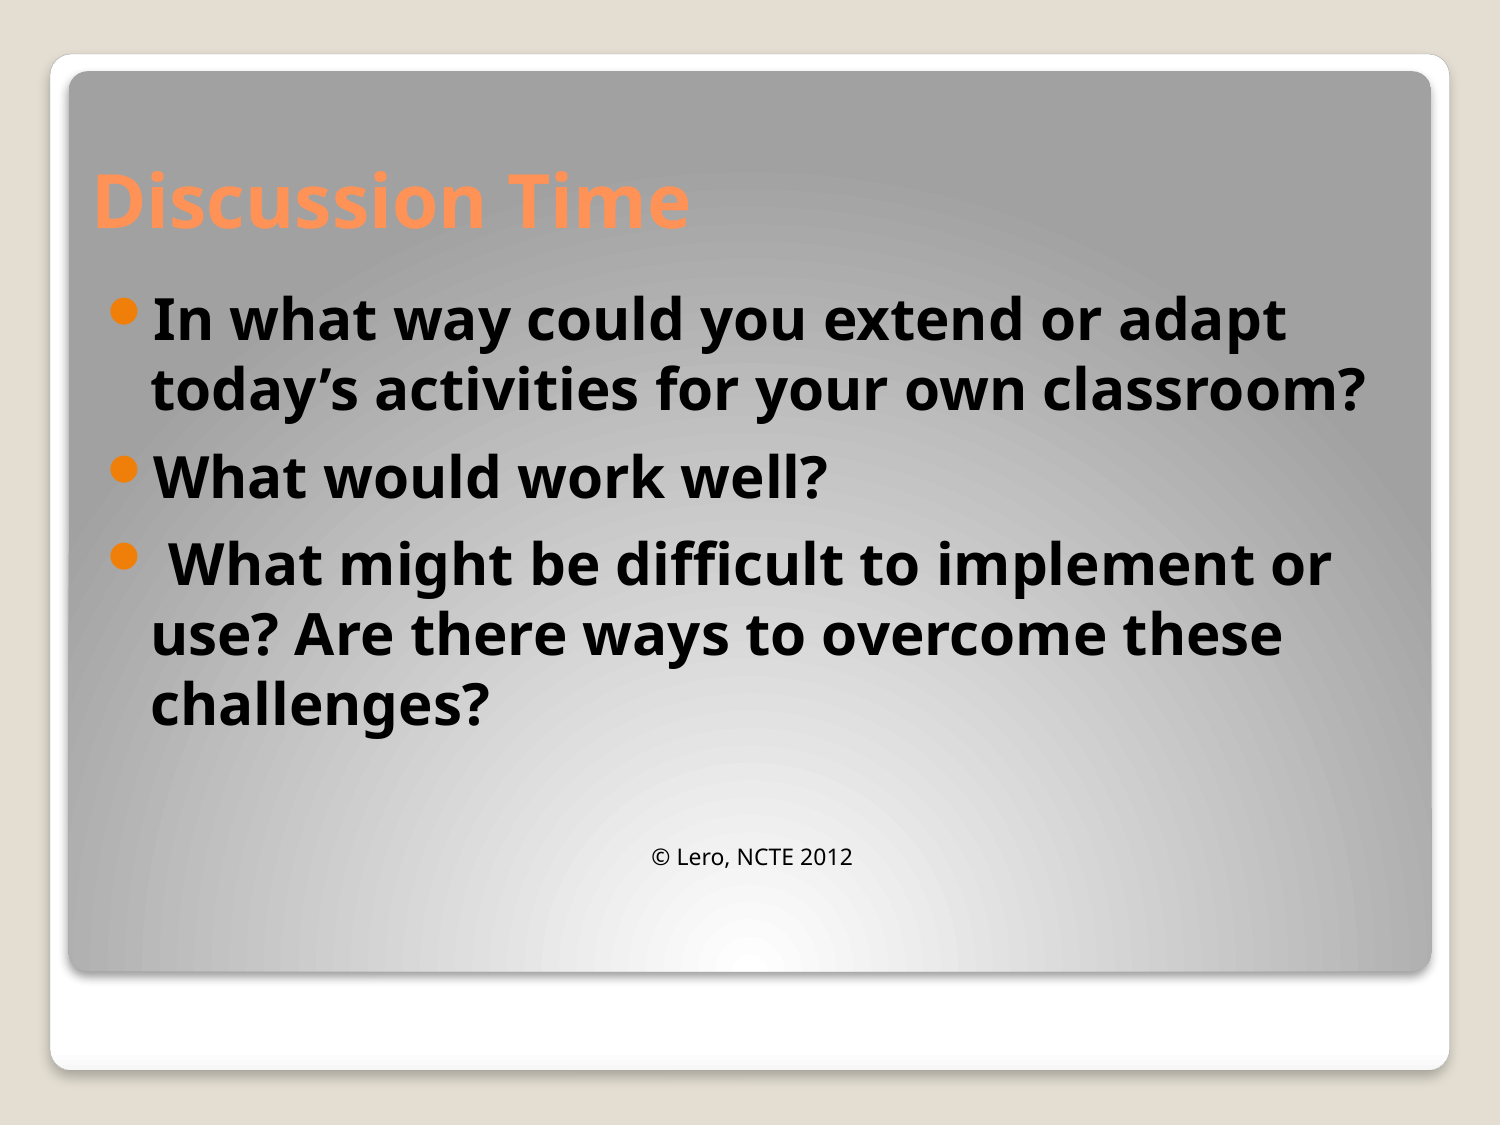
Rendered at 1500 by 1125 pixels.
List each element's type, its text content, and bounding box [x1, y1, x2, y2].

title Discussion Time [76, 78, 1420, 251]
list In what way could you extend or adapt today’s activities for your own classroom? What would work well? What might be difficult to implement or use? Are there ways to overcome these challenges? © Lero, NCTE 2012 [76, 267, 1420, 955]
